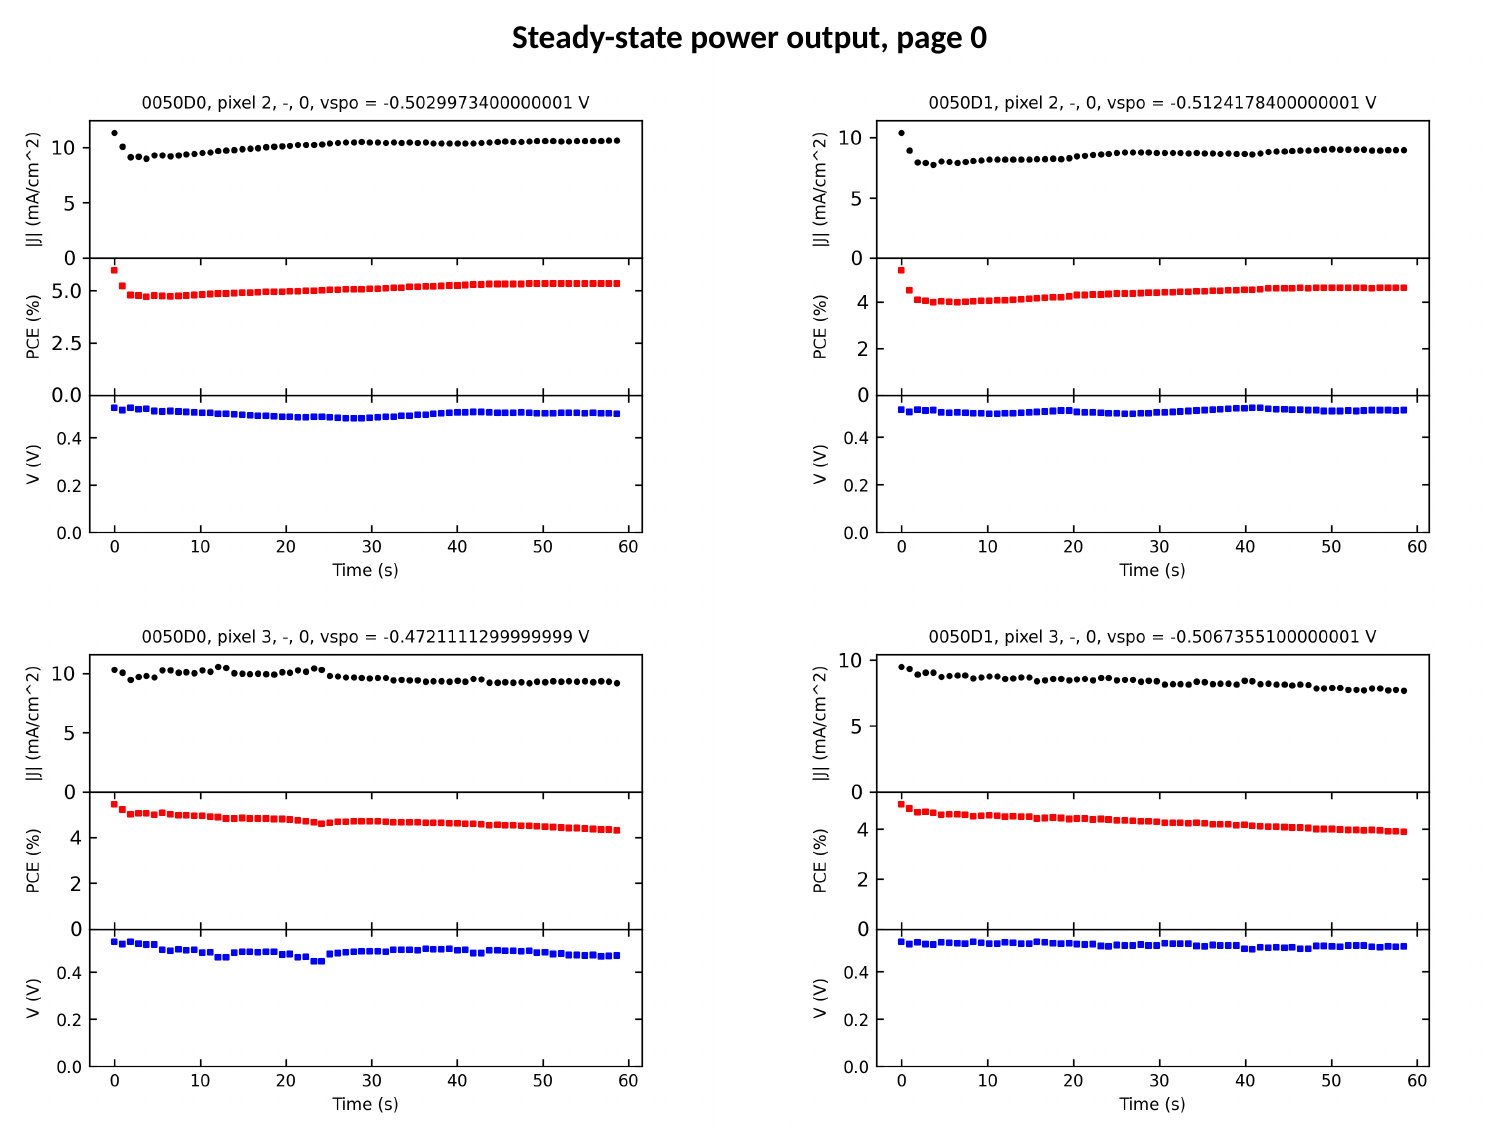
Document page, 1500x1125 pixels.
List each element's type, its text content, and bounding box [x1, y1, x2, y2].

picture [787, 56, 1500, 1125]
title Steady-state power output, page 0 [0, 0, 1500, 75]
picture [0, 56, 713, 1125]
